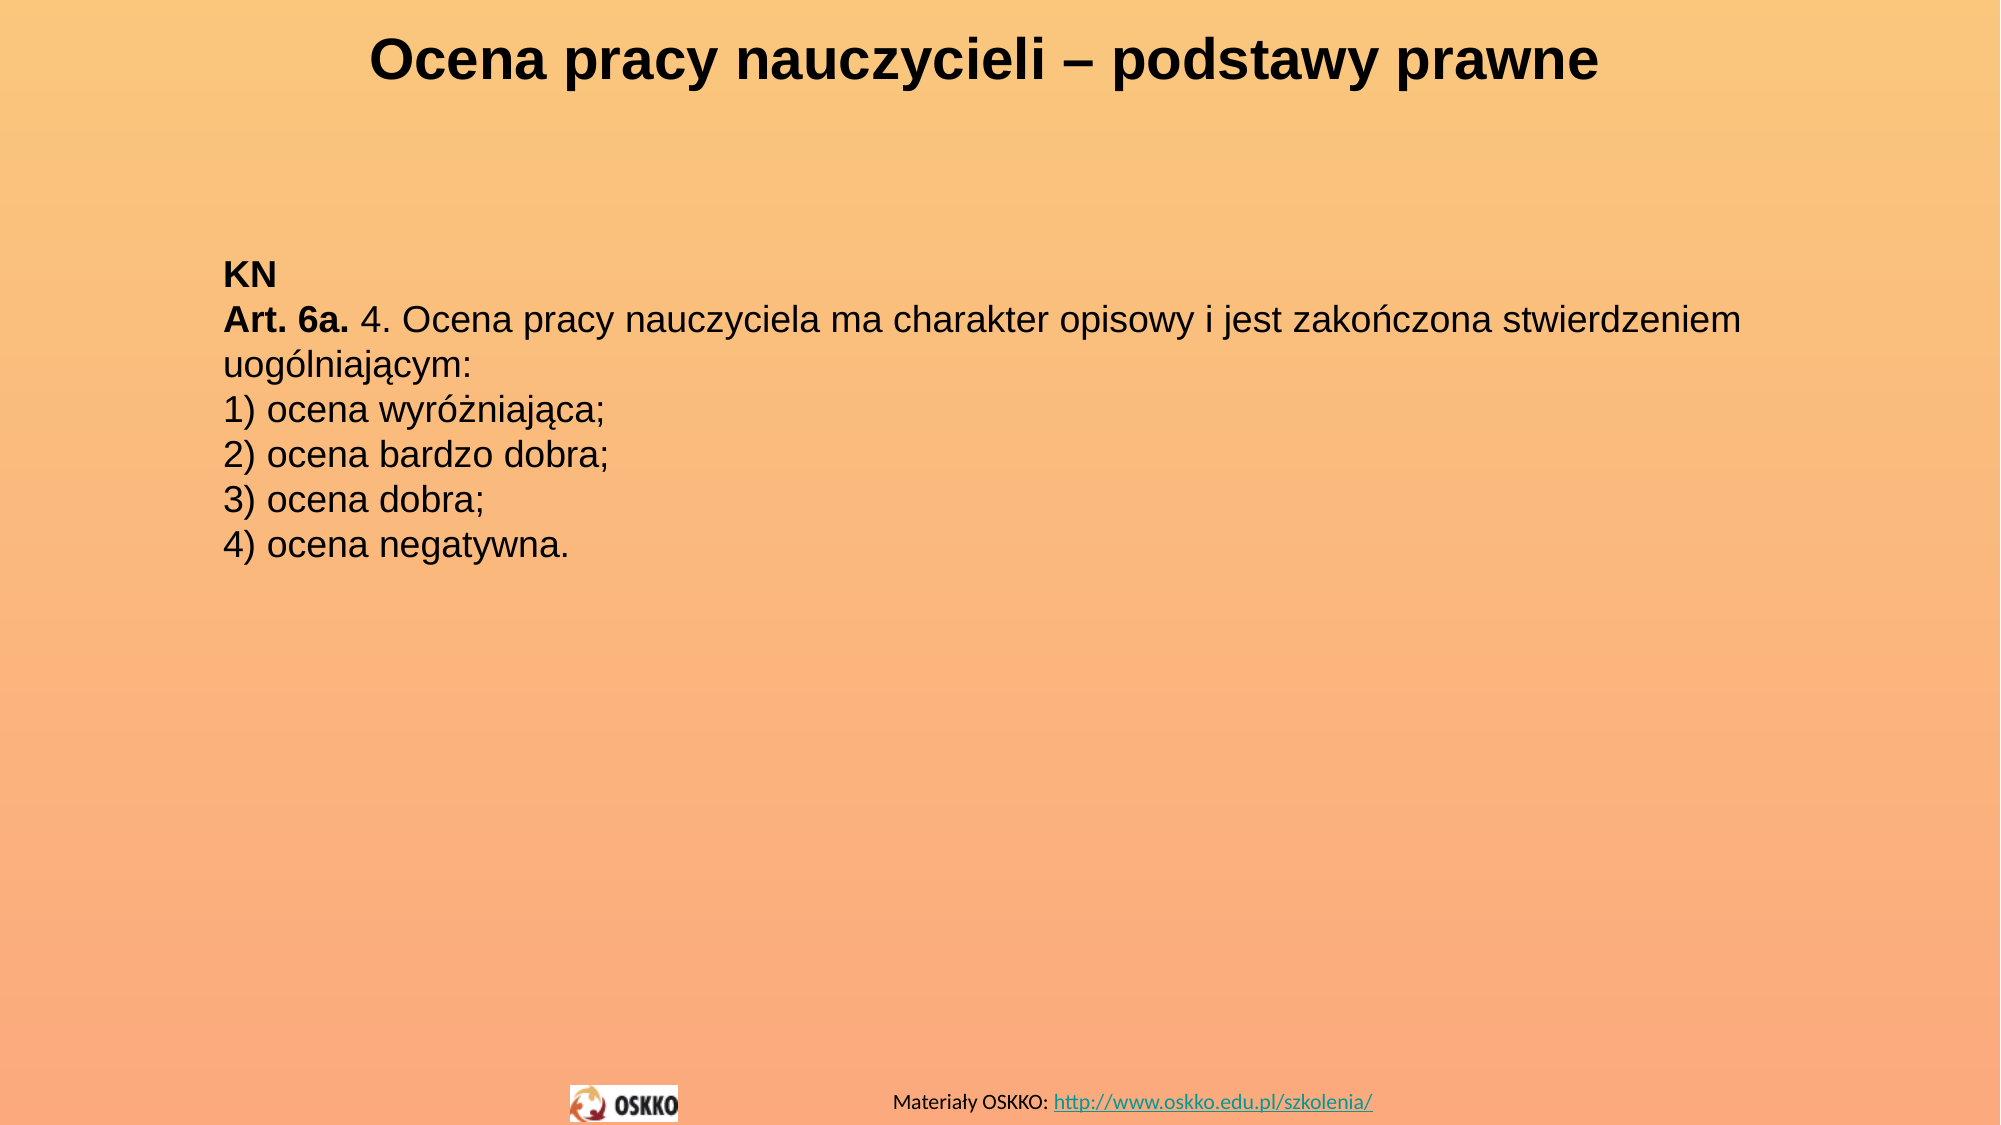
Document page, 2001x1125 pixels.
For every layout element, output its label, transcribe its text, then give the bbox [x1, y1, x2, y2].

text_box Materiały OSKKO: http://www.oskko.edu.pl/szkolenia/ [493, 1080, 1788, 1122]
text_box Ocena pracy nauczycieli – podstawy prawne [249, 13, 1721, 144]
picture [570, 1085, 678, 1123]
text_box KN Art. 6a. 4. Ocena pracy nauczyciela ma charakter opisowy i jest zakończona stwierdzeniem uogólniającym: 1) ocena wyróżniająca; 2) ocena bardzo dobra; 3) ocena dobra; 4) ocena negatywna. [208, 243, 1886, 573]
